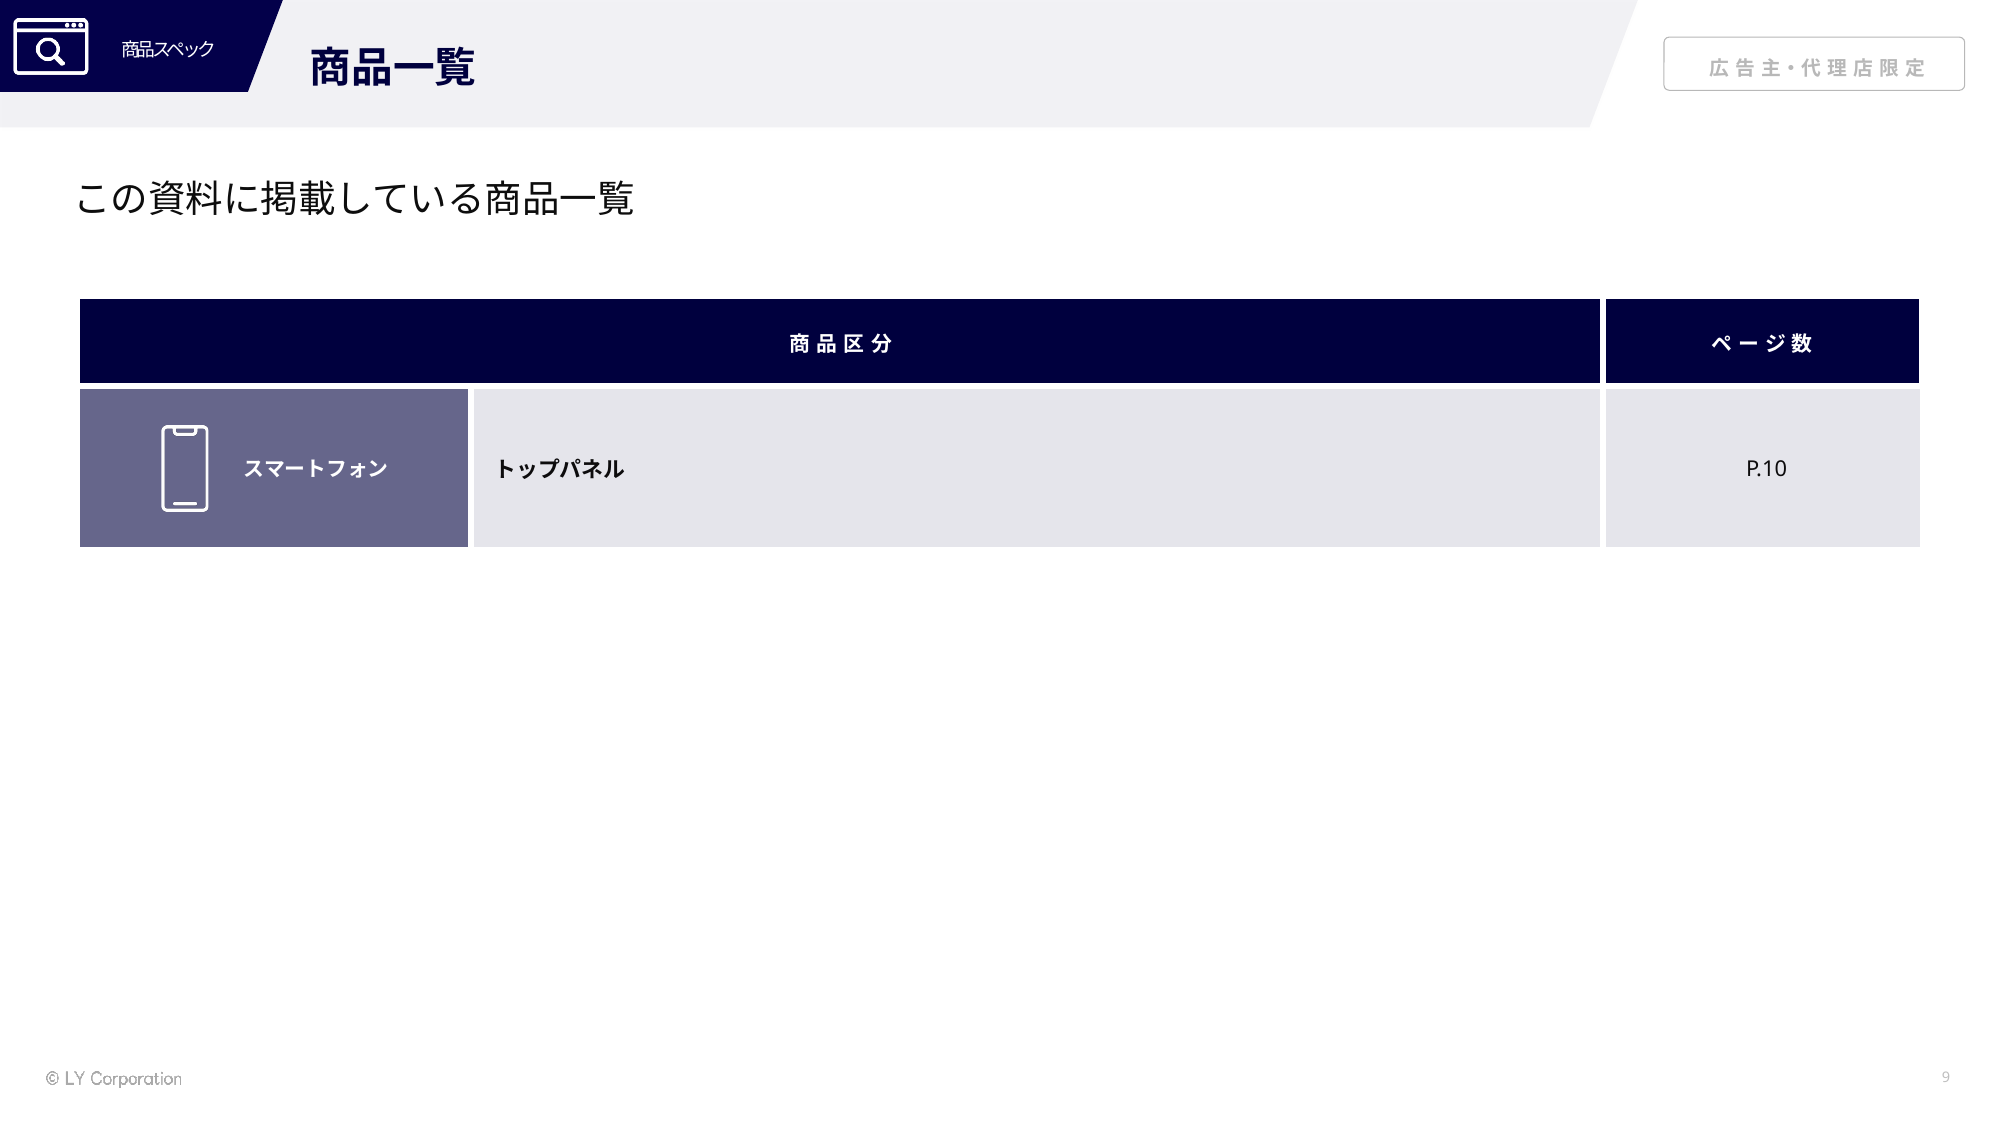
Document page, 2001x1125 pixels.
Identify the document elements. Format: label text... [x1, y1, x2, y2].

text_box この資料に掲載している商品一覧 [73, 175, 1645, 221]
table_cell P.10 [1606, 389, 1920, 547]
list 商品スペック [97, 13, 240, 81]
list 商品一覧 [309, 41, 1645, 97]
table_header ページ数 [1606, 299, 1919, 383]
table_header 商品区分 [80, 299, 1600, 383]
picture [161, 425, 209, 512]
table_cell トップパネル [474, 389, 1600, 547]
picture [46, 1071, 181, 1088]
table_cell スマートフォン [80, 389, 468, 547]
picture [9, 5, 92, 87]
